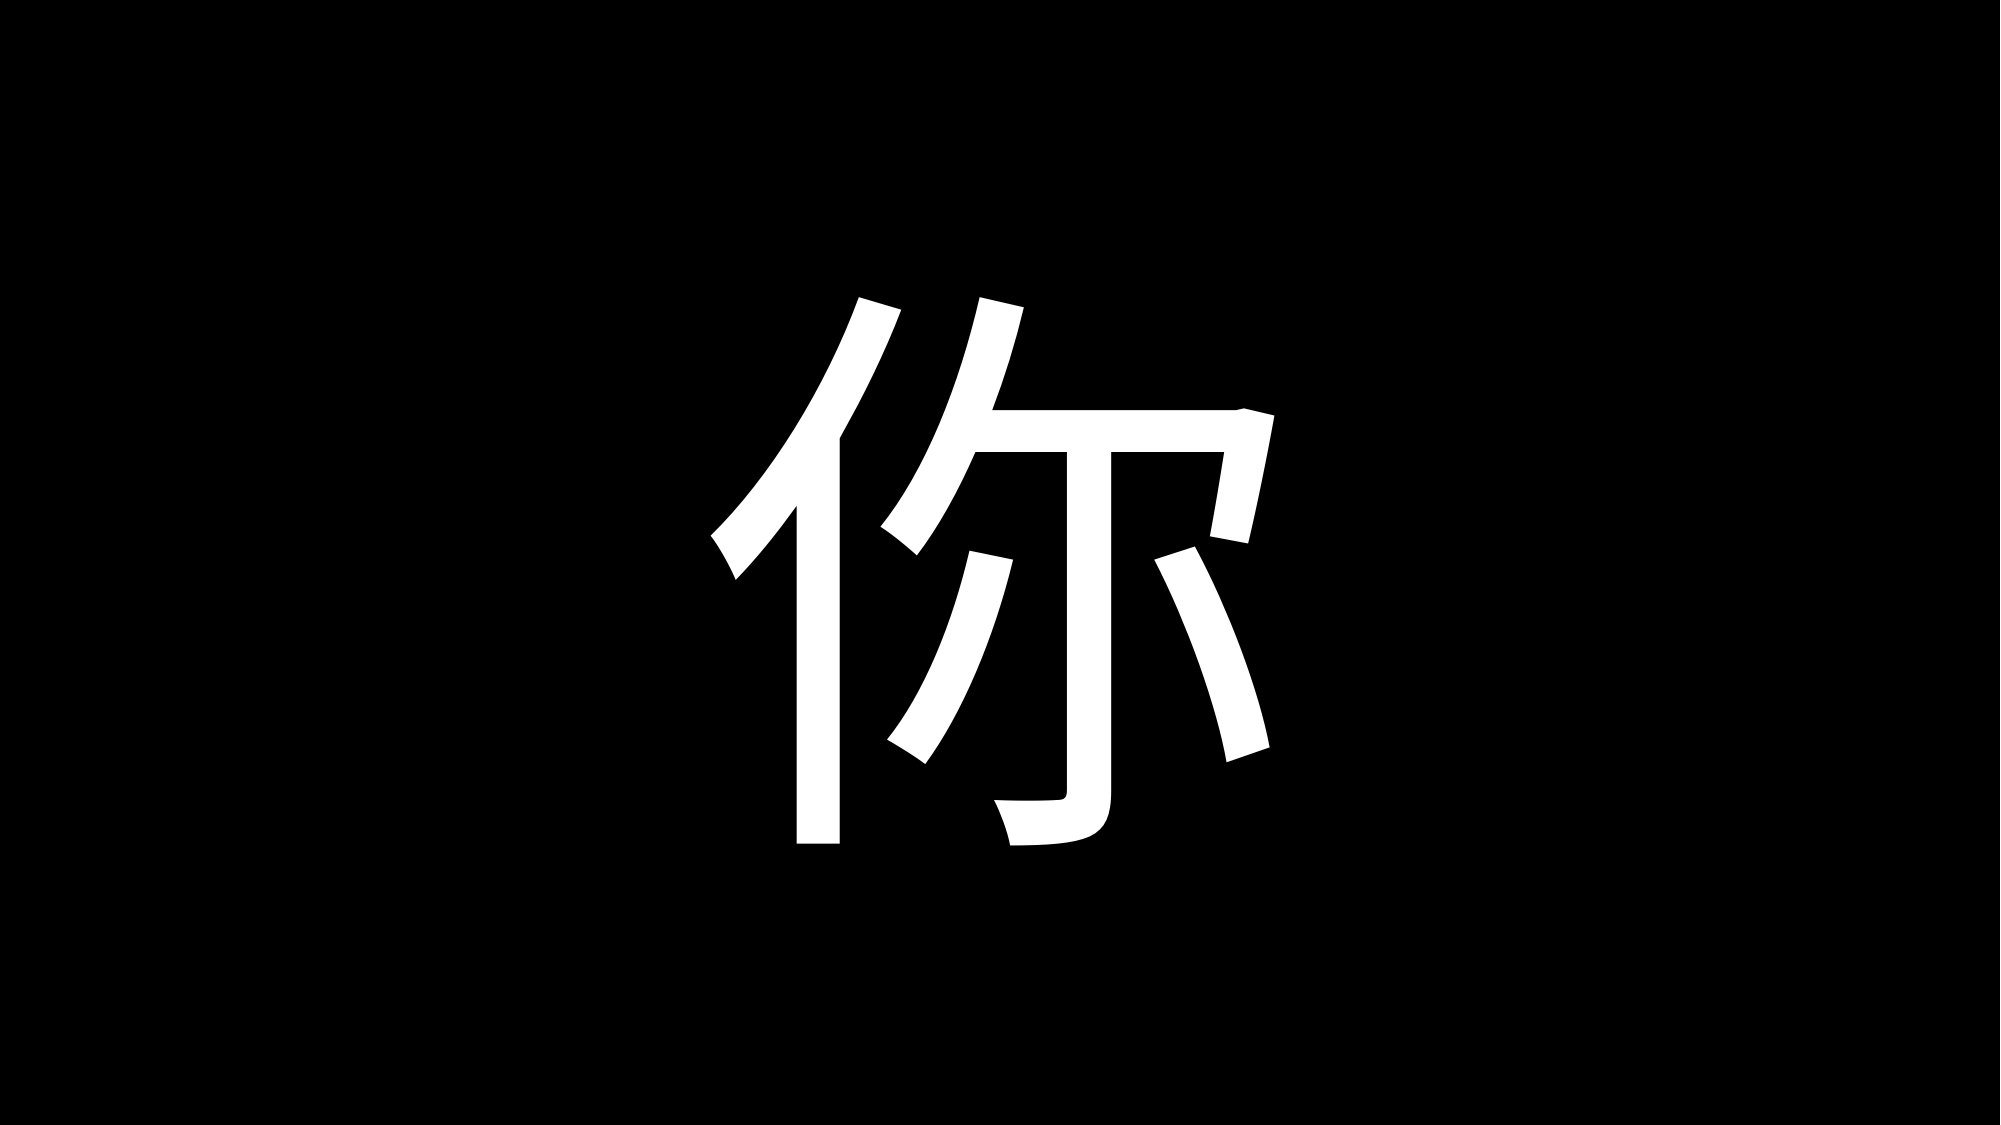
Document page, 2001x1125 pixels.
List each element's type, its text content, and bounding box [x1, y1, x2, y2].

text_box 你 [29, 192, 1971, 925]
